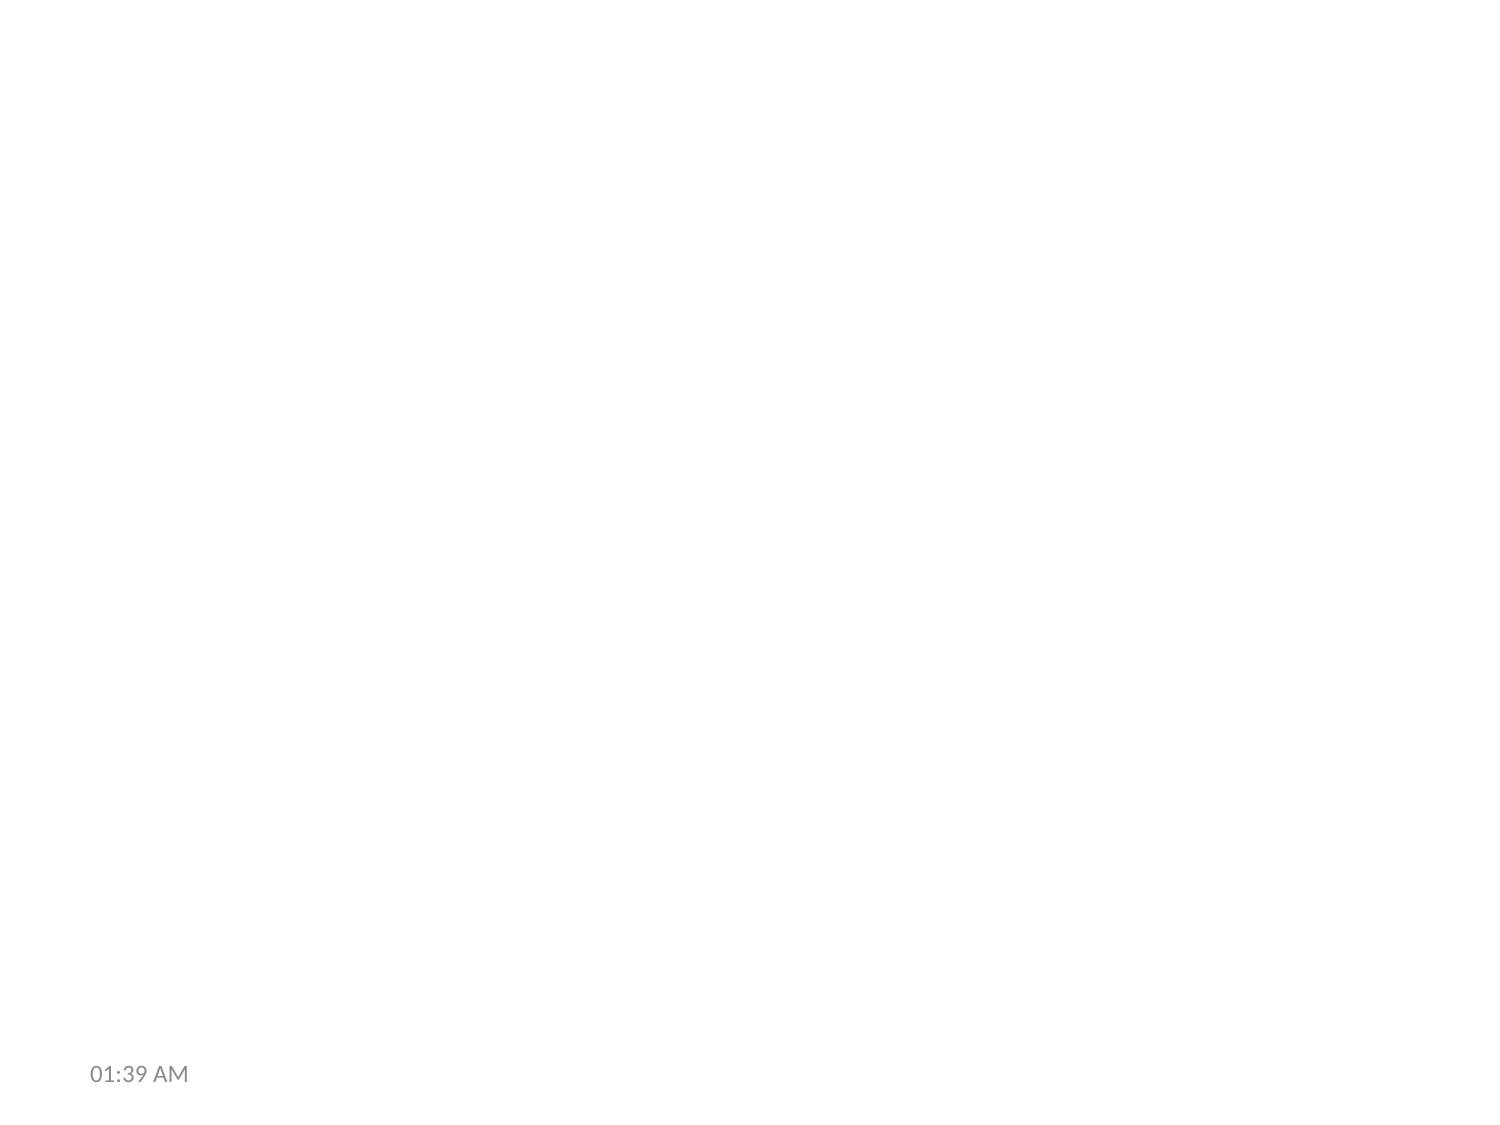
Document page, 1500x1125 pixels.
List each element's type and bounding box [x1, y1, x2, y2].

slide_number [75, 1042, 425, 1103]
